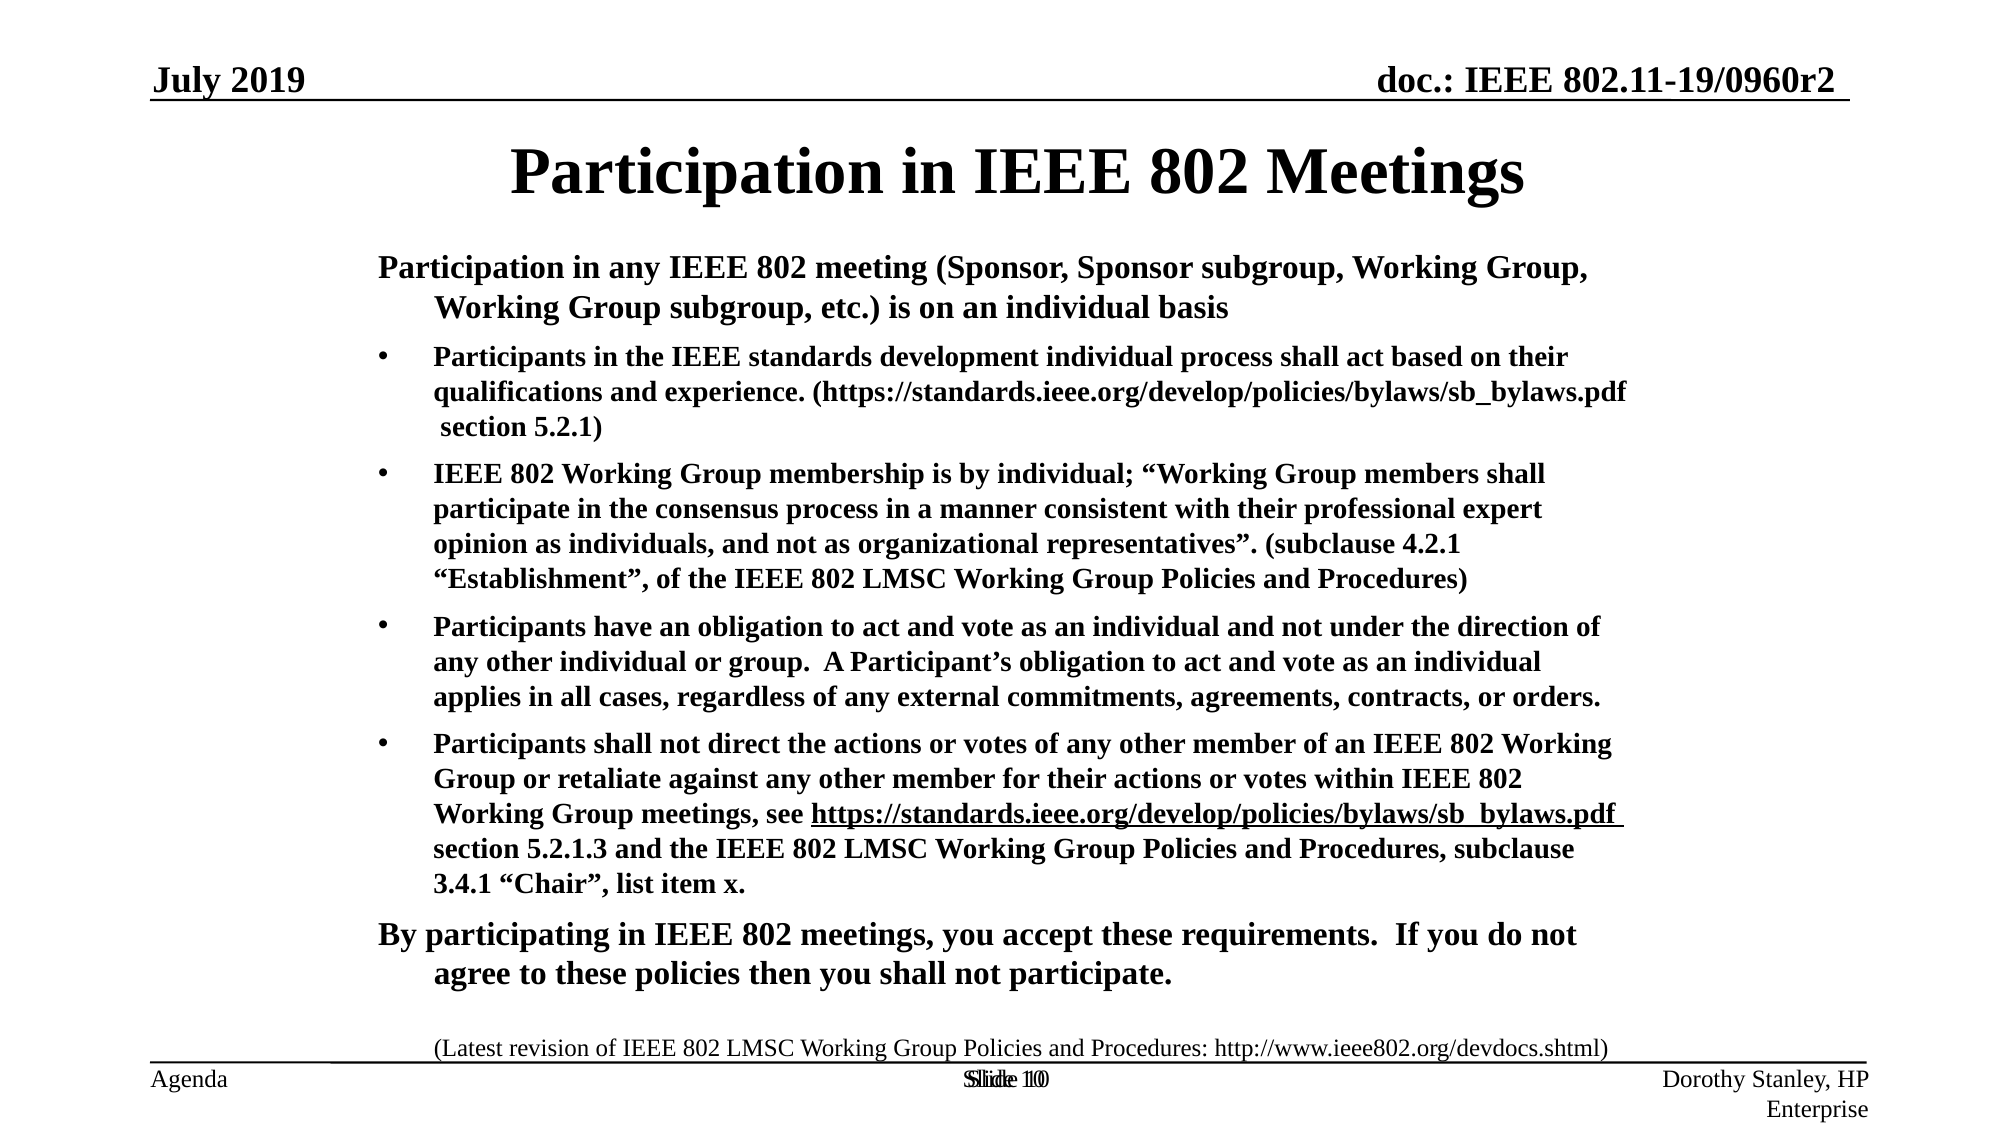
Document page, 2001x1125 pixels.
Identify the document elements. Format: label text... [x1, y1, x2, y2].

slide_number Slide 10 [964, 1062, 1053, 1093]
text_box Participation in any IEEE 802 meeting (Sponsor, Sponsor subgroup, Working Group, Working Group subgroup, etc.) is on an individual basis Participants in the IEEE standards development individual process shall act based on their qualifications and experience. (https://standards.ieee.org/develop/policies/bylaws/sb_bylaws.pdf section 5.2.1) IEEE 802 Working Group membership is by individual; “Working Group members shall participate in the consensus process in a manner consistent with their professional expert opinion as individuals, and not as organizational representatives”. (subclause 4.2.1 “Establishment”, of the IEEE 802 LMSC Working Group Policies and Procedures) Participants have an obligation to act and vote as an individual and not under the direction of any other individual or group. A Participant’s obligation to act and vote as an individual applies in all cases, regardless of any external commitments, agreements, contracts, or orders. Participants shall not direct the actions or votes of any other member of an IEEE 802 Working Group or retaliate against any other member for their actions or votes within IEEE 802 Working Group meetings, see https://standards.ieee.org/develop/policies/bylaws/sb_bylaws.pdf section 5.2.1.3 and the IEEE 802 LMSC Working Group Policies and Procedures, subclause 3.4.1 “Chair”, list item x. By participating in IEEE 802 meetings, you accept these requirements. If you do not agree to these policies then you shall not participate. (Latest revision of IEEE 802 LMSC Working Group Policies and Procedures: http://www.ieee802.org/devdocs.shtml) [362, 237, 1650, 995]
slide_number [152, 54, 567, 100]
title Participation in IEEE 802 Meetings [362, 72, 1675, 263]
footer Dorothy Stanley, HP Enterprise [1609, 1062, 1869, 1093]
text_box Slide 10 [962, 1062, 1050, 1122]
